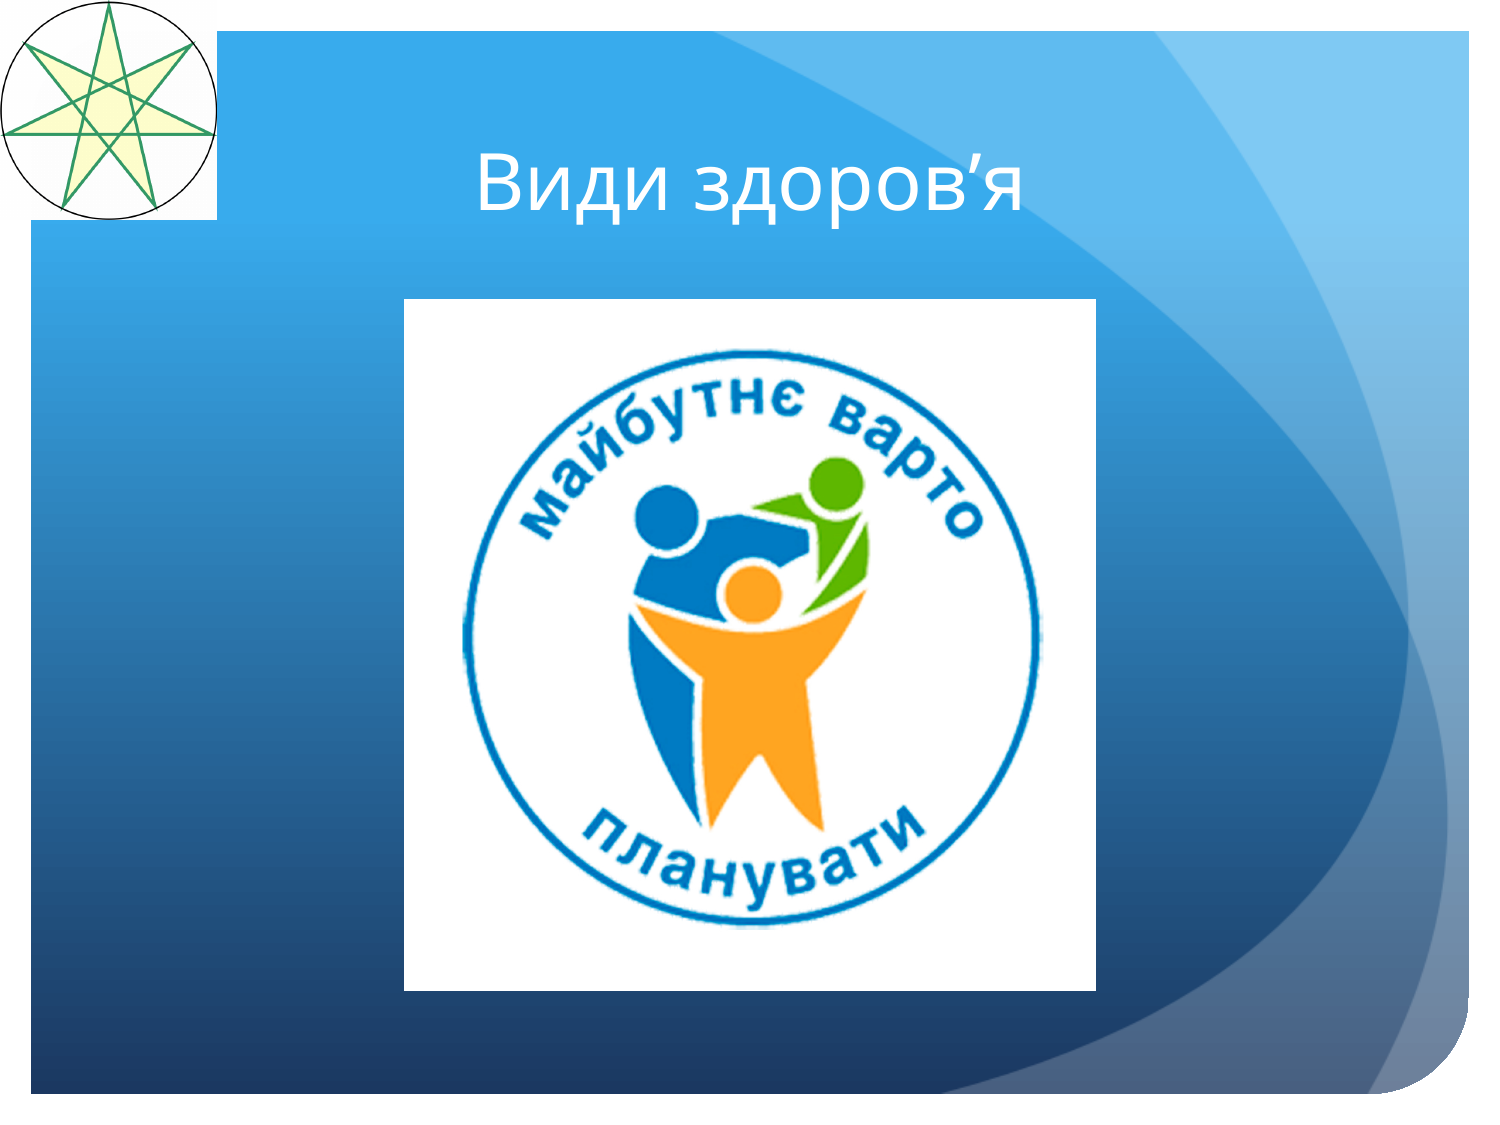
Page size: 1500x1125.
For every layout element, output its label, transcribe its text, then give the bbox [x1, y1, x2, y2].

title Види здоров’я [127, 62, 1372, 234]
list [127, 299, 1373, 991]
picture [0, 0, 1473, 1094]
